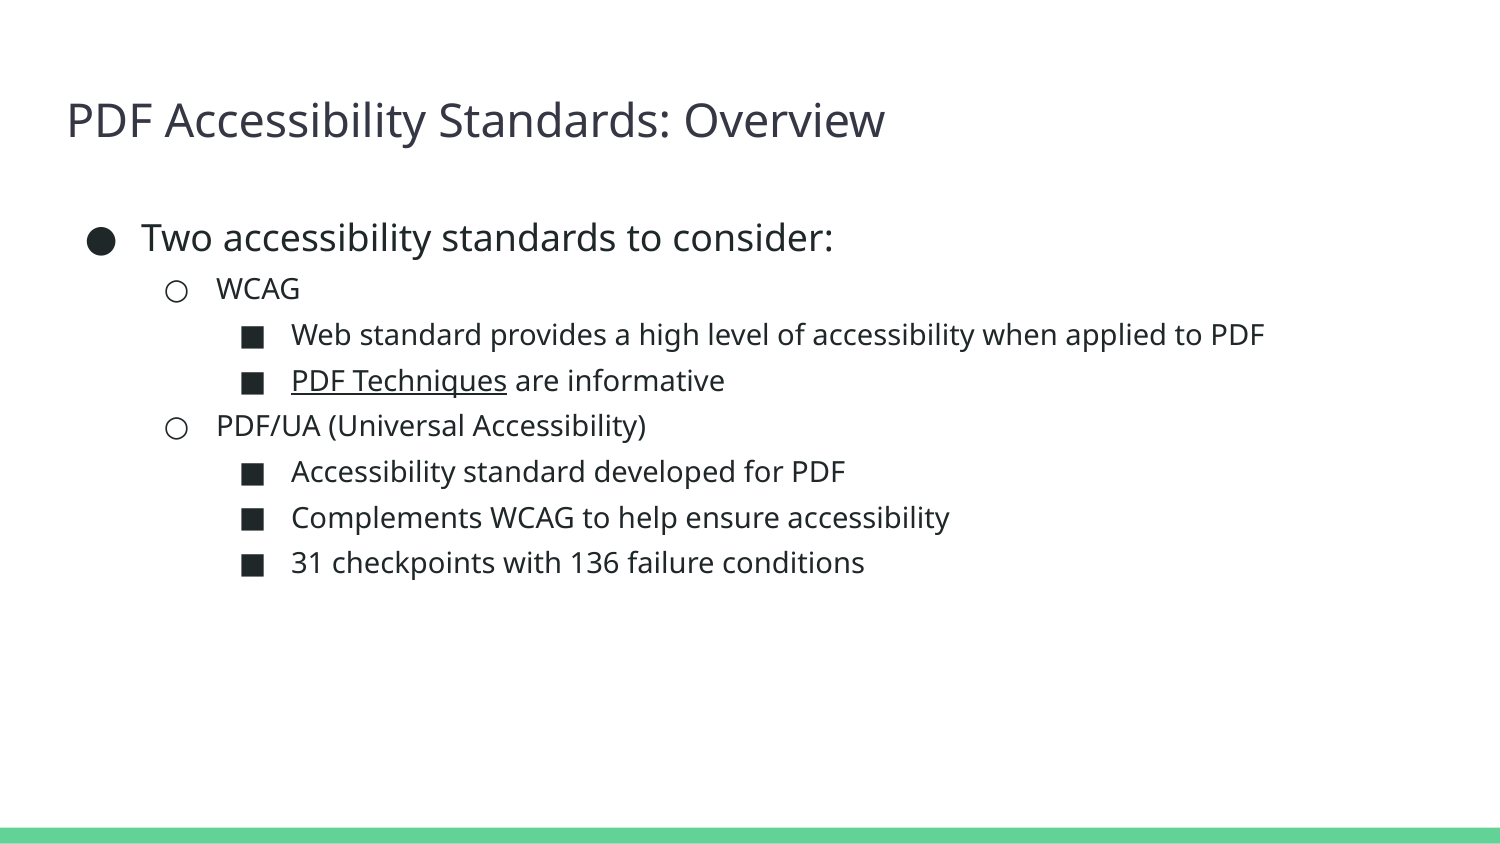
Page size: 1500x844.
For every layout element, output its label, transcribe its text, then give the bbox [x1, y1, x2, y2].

list Two accessibility standards to consider: WCAG Web standard provides a high level of accessibility when applied to PDF PDF Techniques are informative PDF/UA (Universal Accessibility) Accessibility standard developed for PDF Complements WCAG to help ensure accessibility 31 checkpoints with 136 failure conditions [51, 189, 1449, 750]
title PDF Accessibility Standards: Overview [51, 72, 1449, 167]
